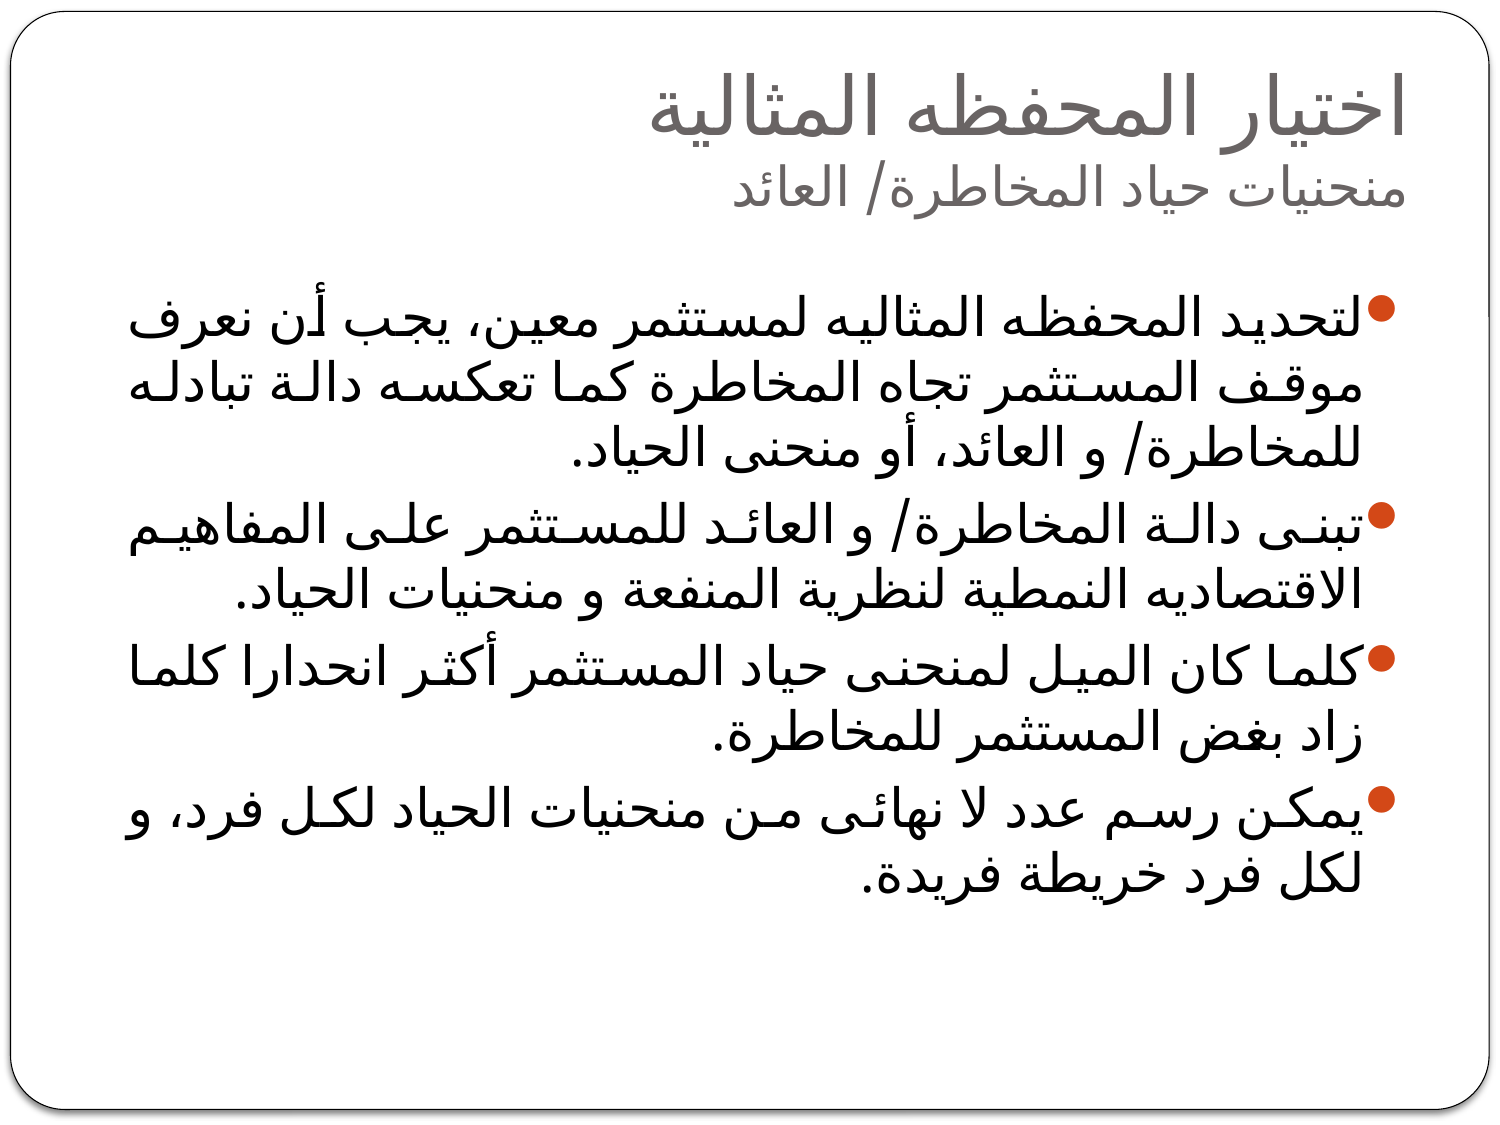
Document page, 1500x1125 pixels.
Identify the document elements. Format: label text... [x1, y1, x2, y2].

list لتحديد المحفظه المثاليه لمستثمر معين، يجب أن نعرف موقف المستثمر تجاه المخاطرة كما تعكسه دالة تبادله للمخاطرة/ و العائد، أو منحنى الحياد. تبنى دالة المخاطرة/ و العائد للمستثمر على المفاهيم الاقتصاديه النمطية لنظرية المنفعة و منحنيات الحياد. كلما كان الميل لمنحنى حياد المستثمر أكثر انحدارا كلما زاد بغض المستثمر للمخاطرة. يمكن رسم عدد لا نهائى من منحنيات الحياد لكل فرد، و لكل فرد خريطة فريدة. [112, 275, 1425, 988]
title اختيار المحفظه المثالية منحنيات حياد المخاطرة/ العائد [150, 45, 1425, 233]
